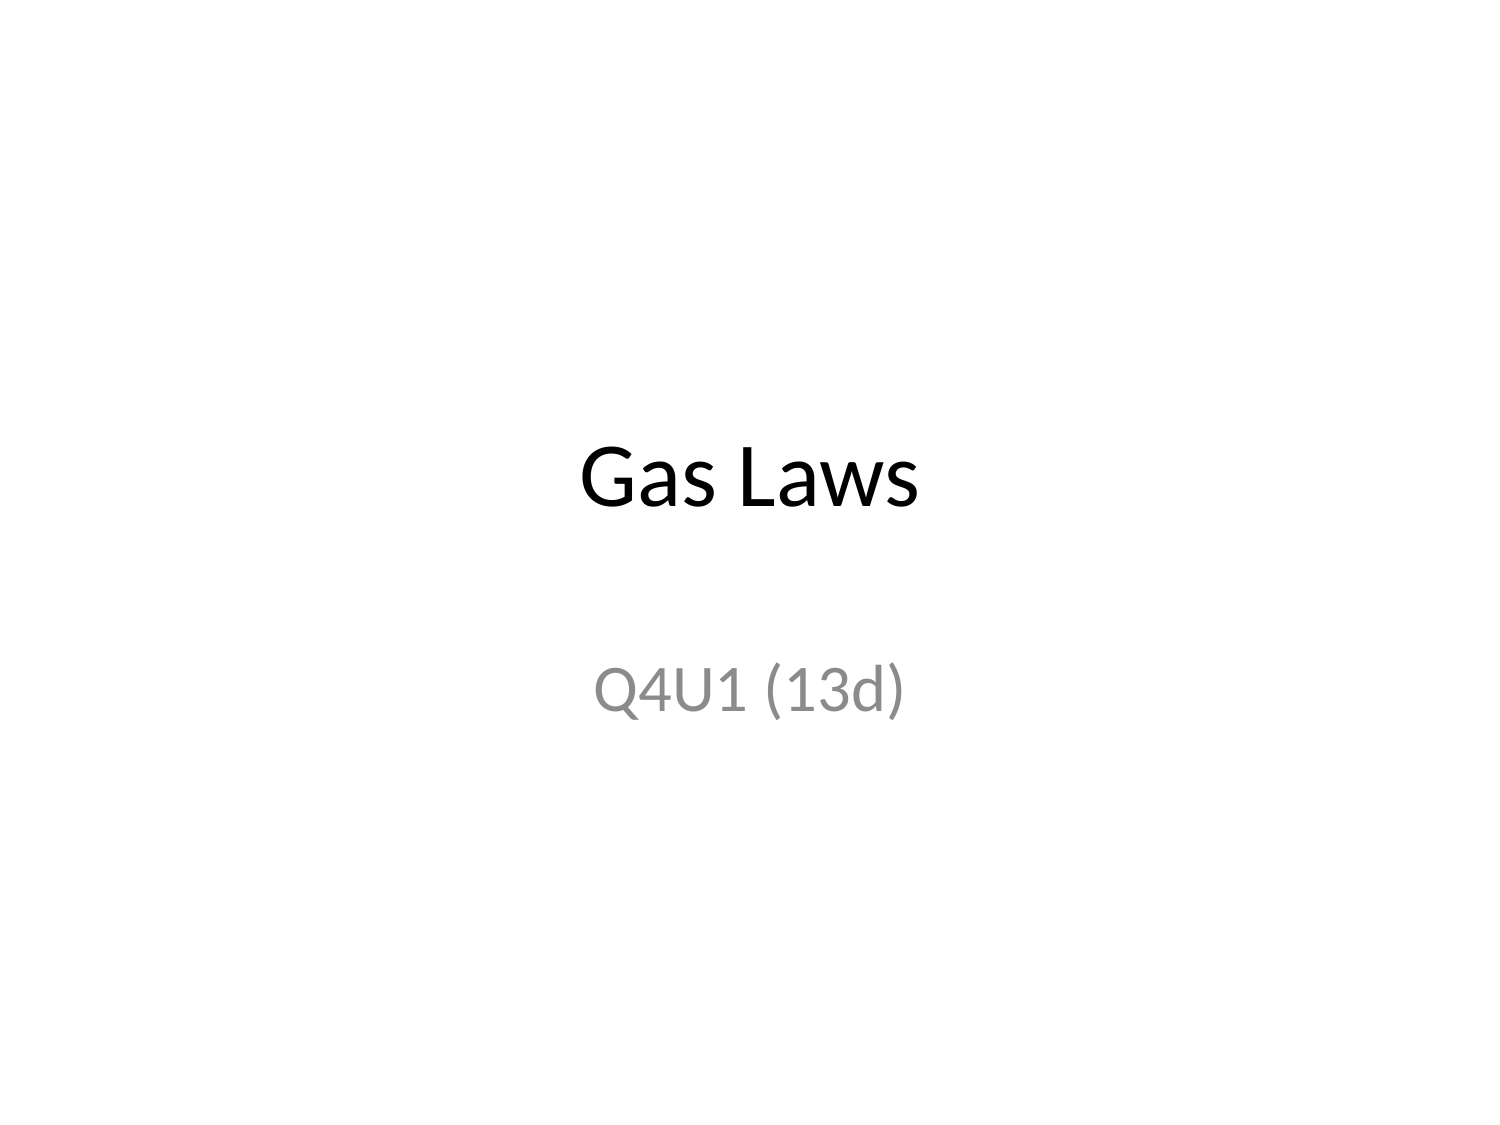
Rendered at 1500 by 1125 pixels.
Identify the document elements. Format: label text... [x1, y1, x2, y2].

subtitle Q4U1 (13d) [225, 637, 1275, 925]
title Gas Laws [112, 349, 1388, 591]
